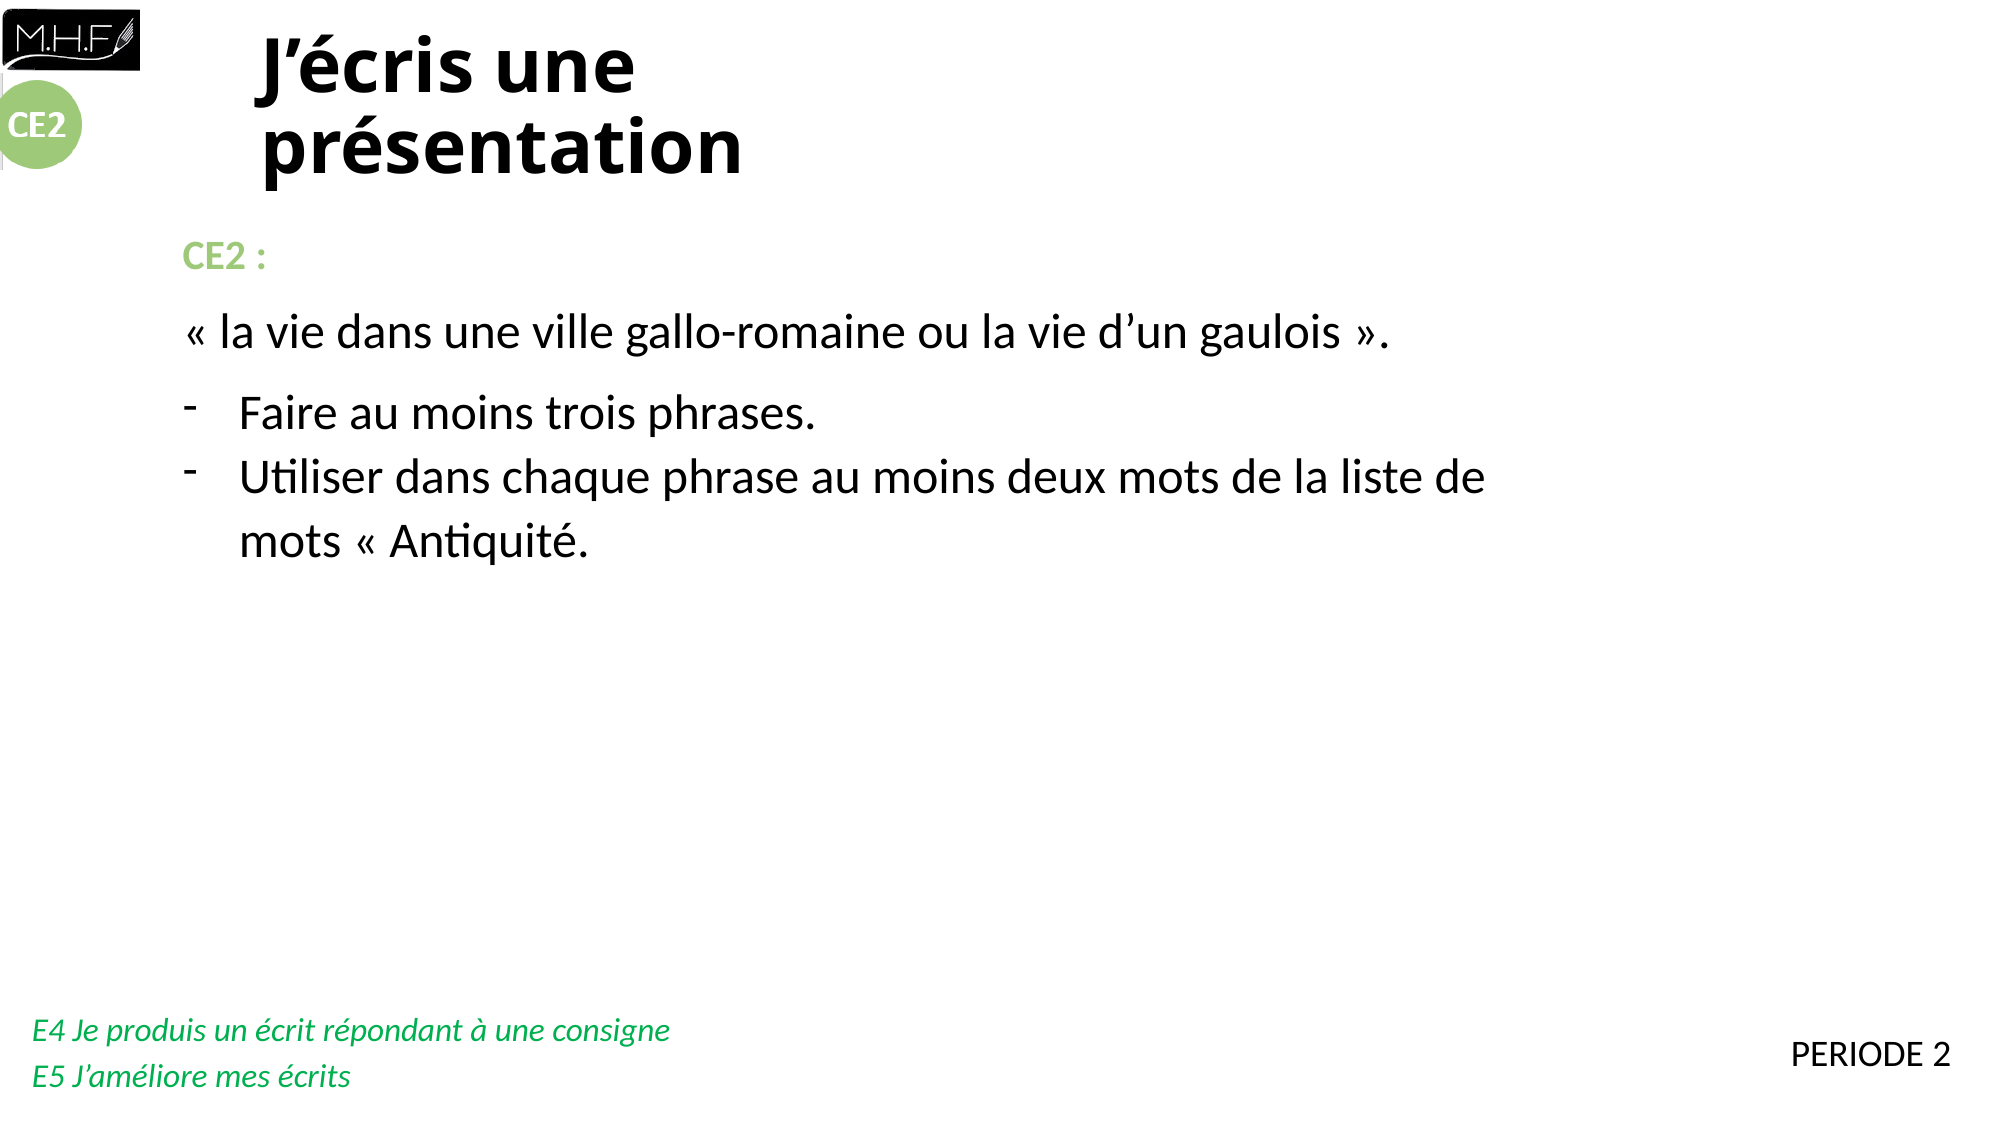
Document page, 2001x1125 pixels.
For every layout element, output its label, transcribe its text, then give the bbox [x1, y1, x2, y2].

text_box CE2 : « la vie dans une ville gallo-romaine ou la vie d’un gaulois ». Faire au moins trois phrases. Utiliser dans chaque phrase au moins deux mots de la liste de mots « Antiquité. [168, 217, 1615, 576]
text_box E4 Je produis un écrit répondant à une consigne E5 J’améliore mes écrits [17, 1000, 1017, 1102]
title J’écris une présentation [245, 0, 1000, 217]
picture [0, 7, 140, 170]
text_box PERIODE 2 [1362, 1021, 1967, 1082]
